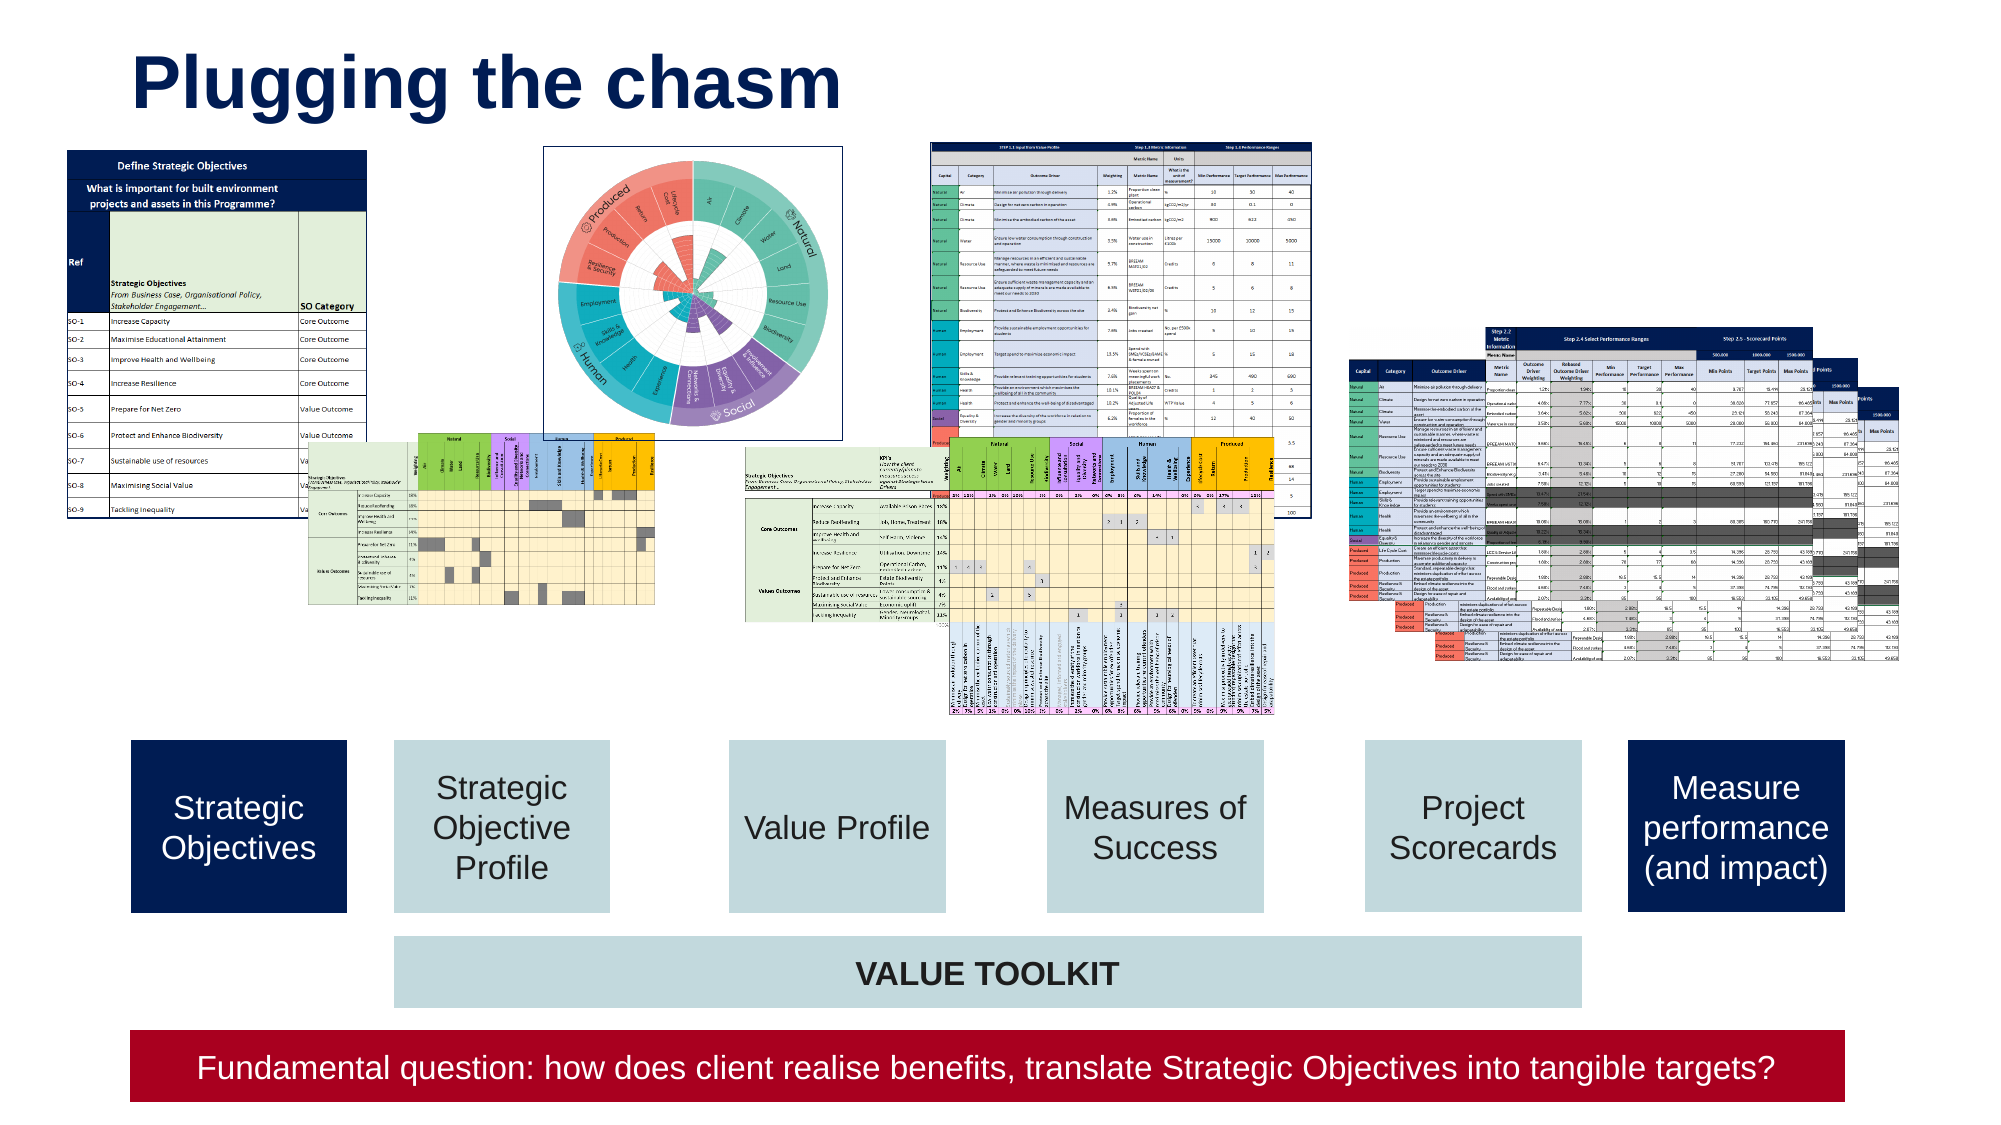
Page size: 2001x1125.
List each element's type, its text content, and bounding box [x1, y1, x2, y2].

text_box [394, 741, 1581, 1007]
text_box Measure performance (and impact) [1629, 740, 1844, 912]
picture [67, 143, 1311, 717]
text_box Strategic Objectives [131, 741, 347, 912]
text_box Fundamental question: how does client realise benefits, translate Strategic Objectives into tangible targets? [131, 1031, 1844, 1101]
title Plugging the chasm [131, 43, 1822, 165]
picture [1349, 327, 1899, 661]
